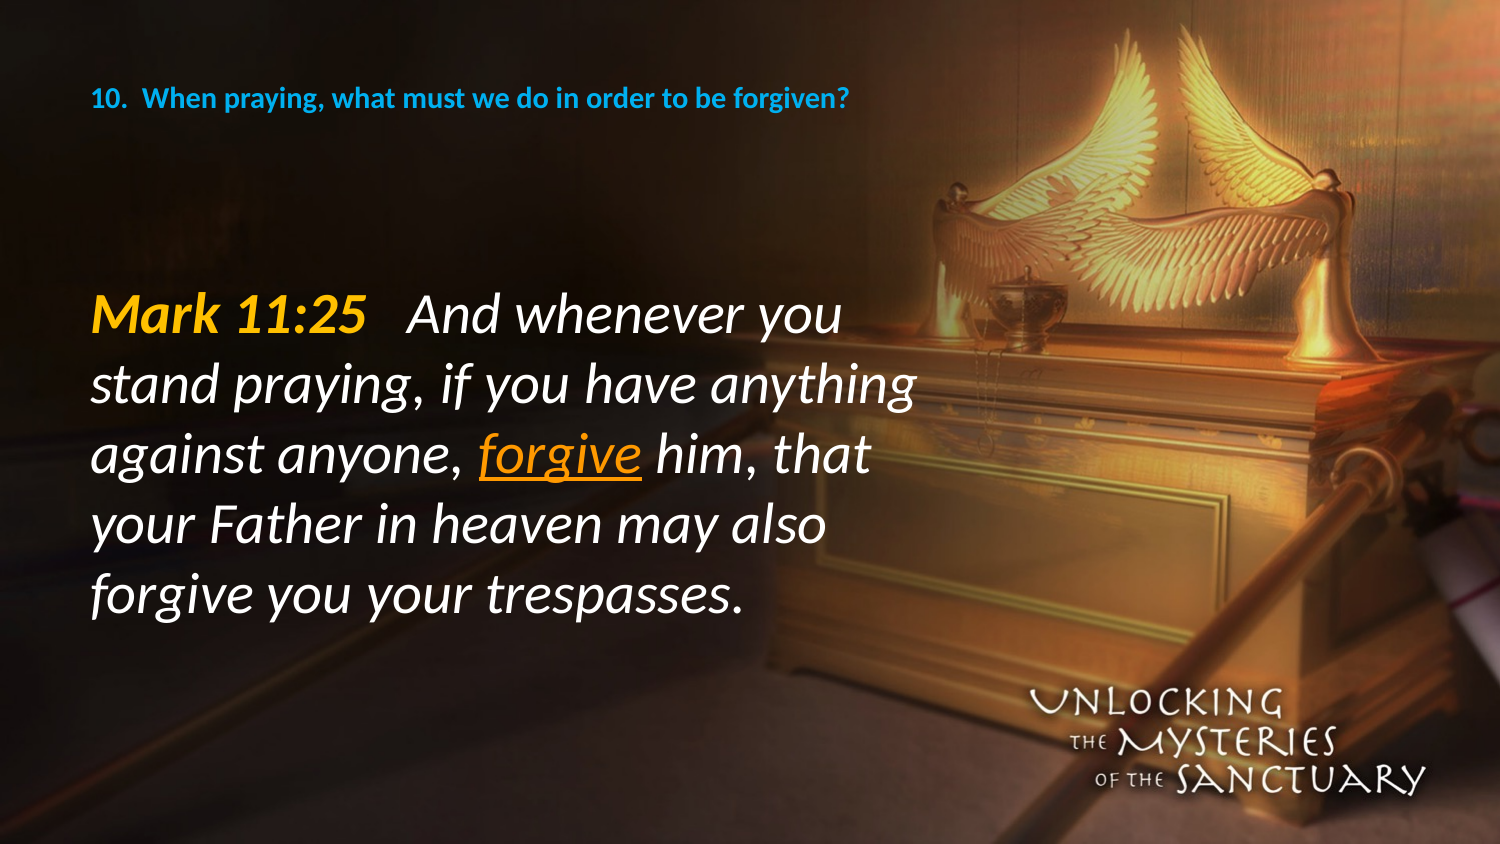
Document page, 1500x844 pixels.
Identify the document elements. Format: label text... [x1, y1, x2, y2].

picture [0, 0, 1500, 844]
title 10. When praying, what must we do in order to be forgiven? [75, 33, 1425, 175]
list Mark 11:25 And whenever you stand praying, if you have anything against anyone, forgive him, that your Father in heaven may also forgive you your trespasses. [75, 267, 942, 754]
